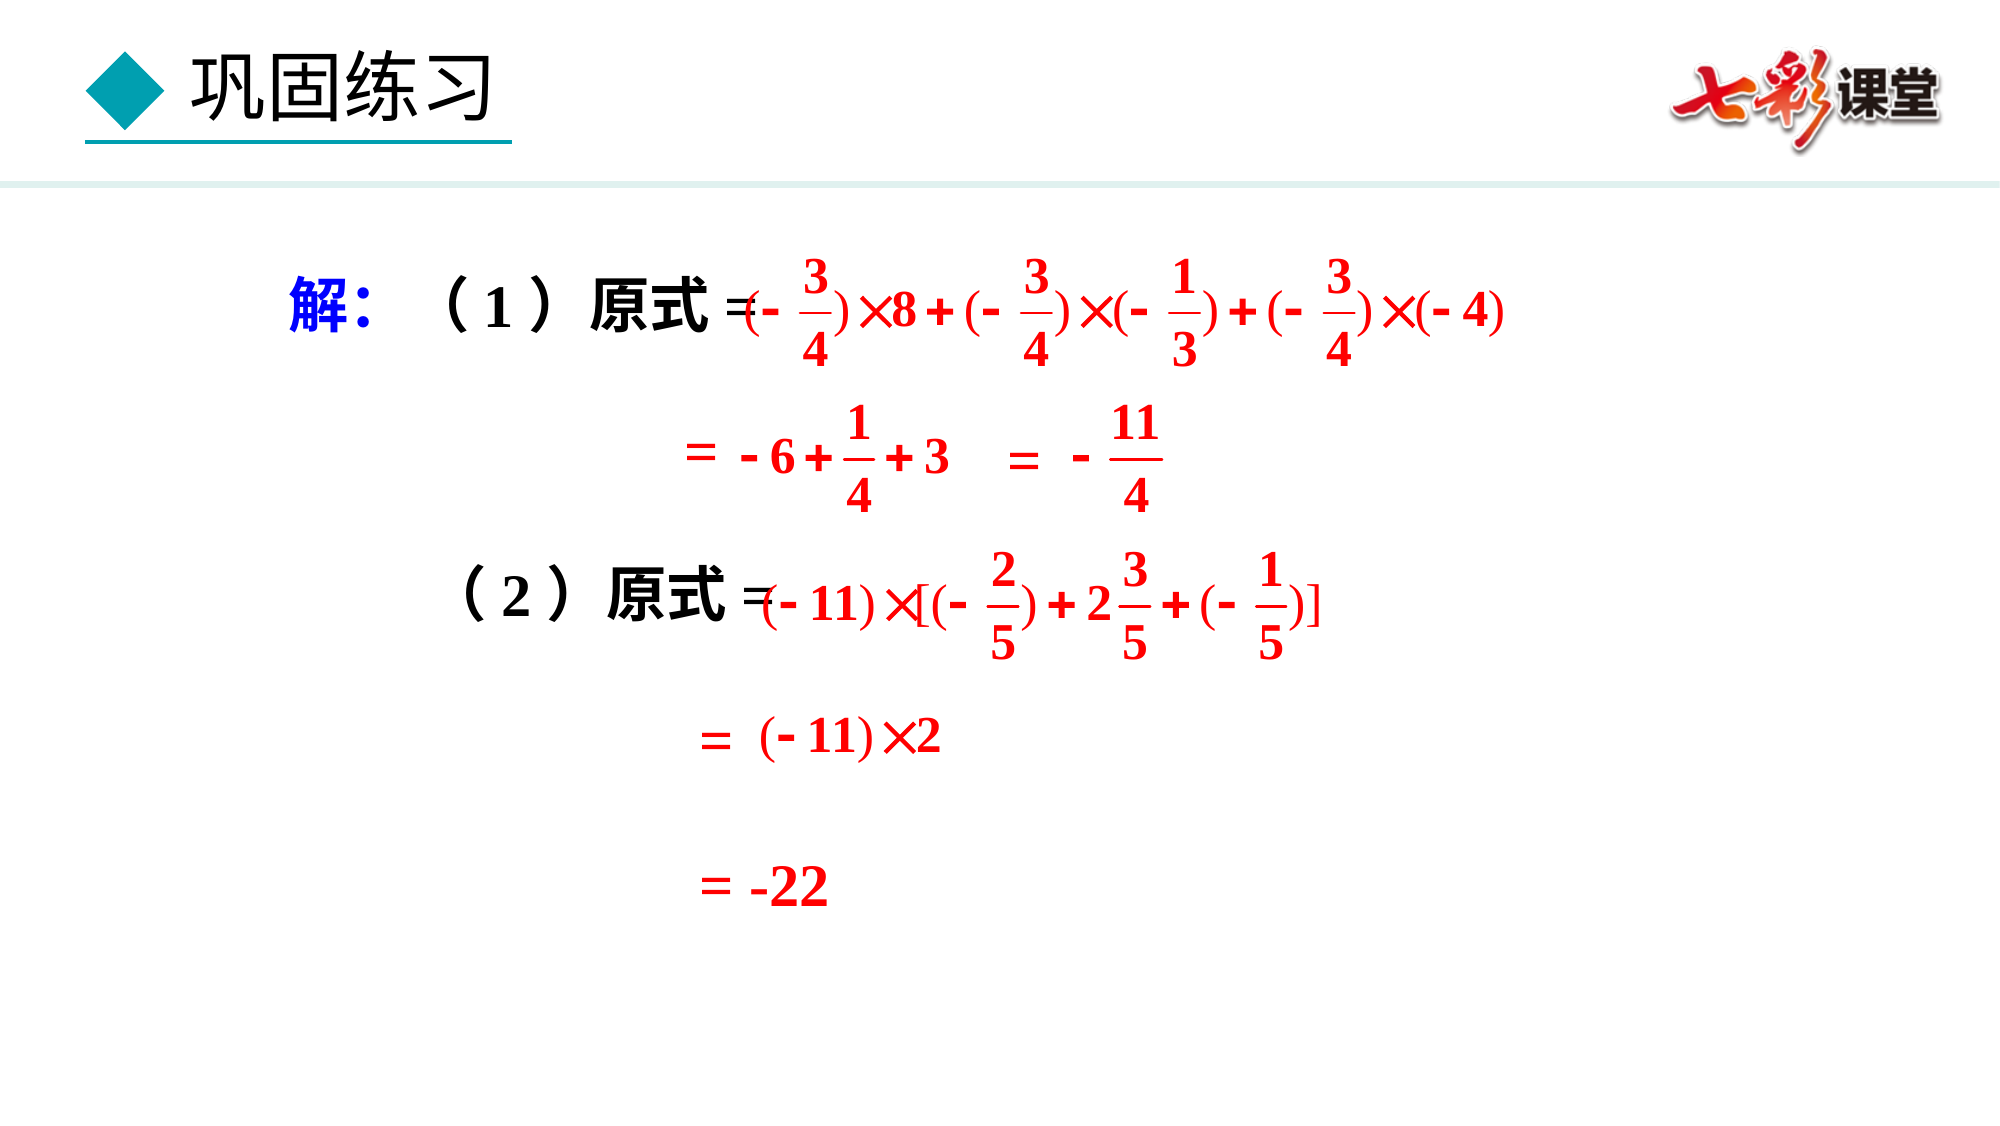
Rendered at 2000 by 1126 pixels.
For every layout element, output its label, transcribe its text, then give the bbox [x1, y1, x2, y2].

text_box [751, 704, 951, 775]
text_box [732, 390, 958, 526]
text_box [753, 537, 1329, 672]
text_box = [987, 411, 1059, 504]
picture [1666, 42, 1948, 157]
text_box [735, 244, 1514, 379]
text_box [1064, 390, 1173, 526]
text_box 解：（1）原式= = （2）原式= = = -22 [268, 256, 976, 1002]
